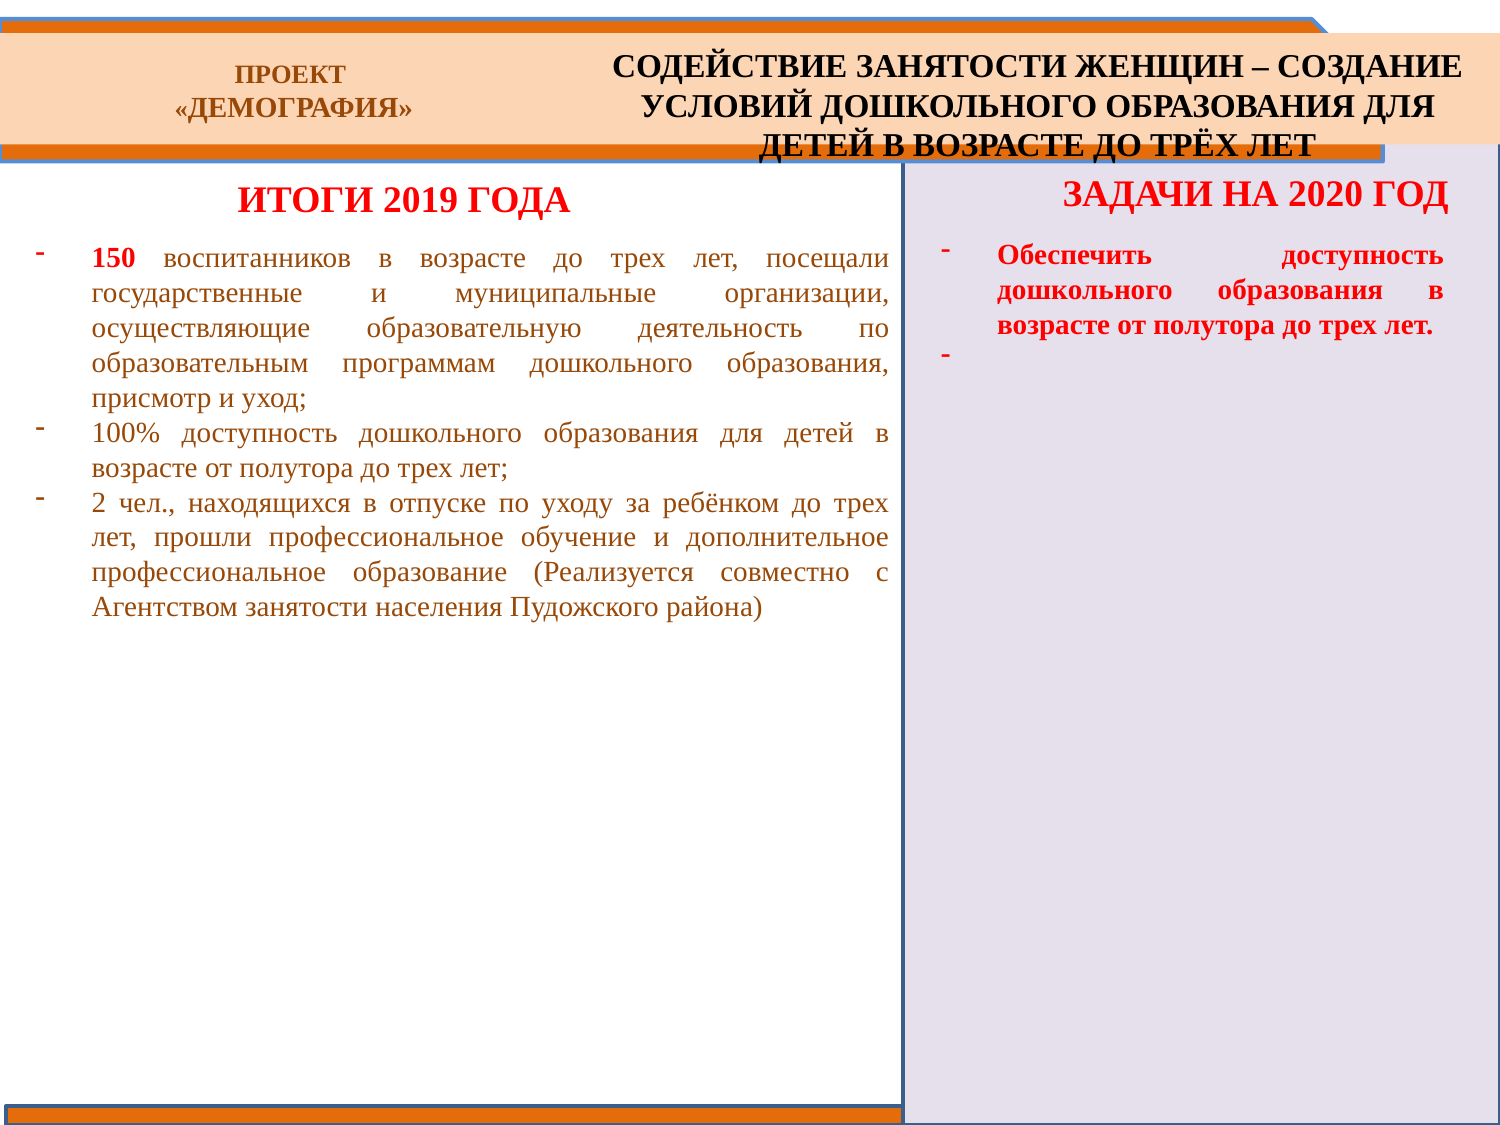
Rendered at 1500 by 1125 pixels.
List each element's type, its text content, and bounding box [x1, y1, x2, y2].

text_box 150 воспитанников в возрасте до трех лет, посещали государственные и муниципальные организации, осуществляющие образовательную деятельность по образовательным программам дошкольного образования, присмотр и уход; 100% доступность дошкольного образования для детей в возрасте от полутора до трех лет; 2 чел., находящихся в отпуске по уходу за ребёнком до трех лет, прошли профессиональное обучение и дополнительное профессиональное образование (Реализуется совместно с Агентством занятости населения Пудожского района) [20, 230, 905, 705]
text_box [0, 16, 1327, 31]
text_box [4, 1104, 901, 1125]
text_box Обеспечить доступность дошкольного образования в возрасте от полутора до трех лет. [925, 227, 1459, 458]
text_box СОДЕЙСТВИЕ ЗАНЯТОСТИ ЖЕНЩИН – СОЗДАНИЕ УСЛОВИЙ ДОШКОЛЬНОГО ОБРАЗОВАНИЯ ДЛЯ ДЕТЕЙ В ВОЗРАСТЕ ДО ТРЁХ ЛЕТ [579, 36, 1497, 171]
text_box [0, 31, 1500, 146]
text_box ПРОЕКТ «ДЕМОГРАФИЯ» [83, 49, 505, 163]
text_box [0, 146, 579, 164]
text_box [901, 146, 1500, 1125]
text_box ИТОГИ 2019 ГОДА [222, 167, 586, 227]
text_box ЗАДАЧИ НА 2020 ГОД [1047, 161, 1464, 222]
